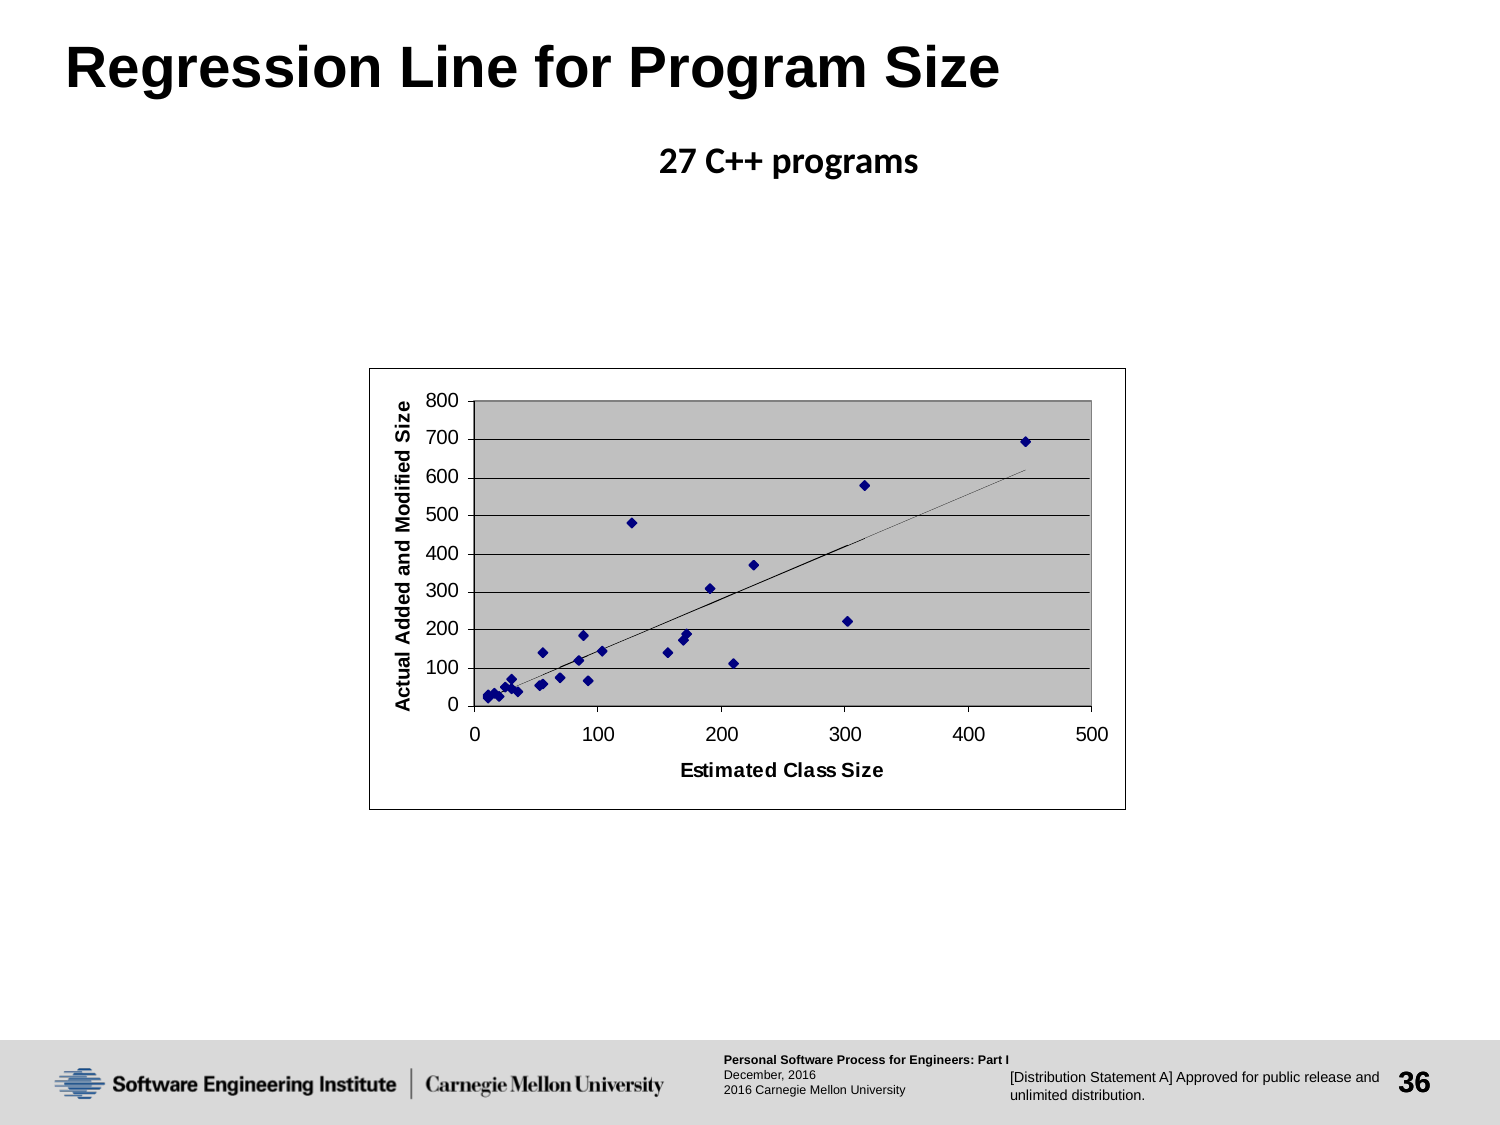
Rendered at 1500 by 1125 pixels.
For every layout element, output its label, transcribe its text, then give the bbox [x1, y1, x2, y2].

picture [46, 1061, 673, 1104]
text_box 27 C++ programs [658, 136, 920, 182]
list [361, 360, 1136, 817]
title Regression Line for Program Size [65, 37, 1313, 148]
